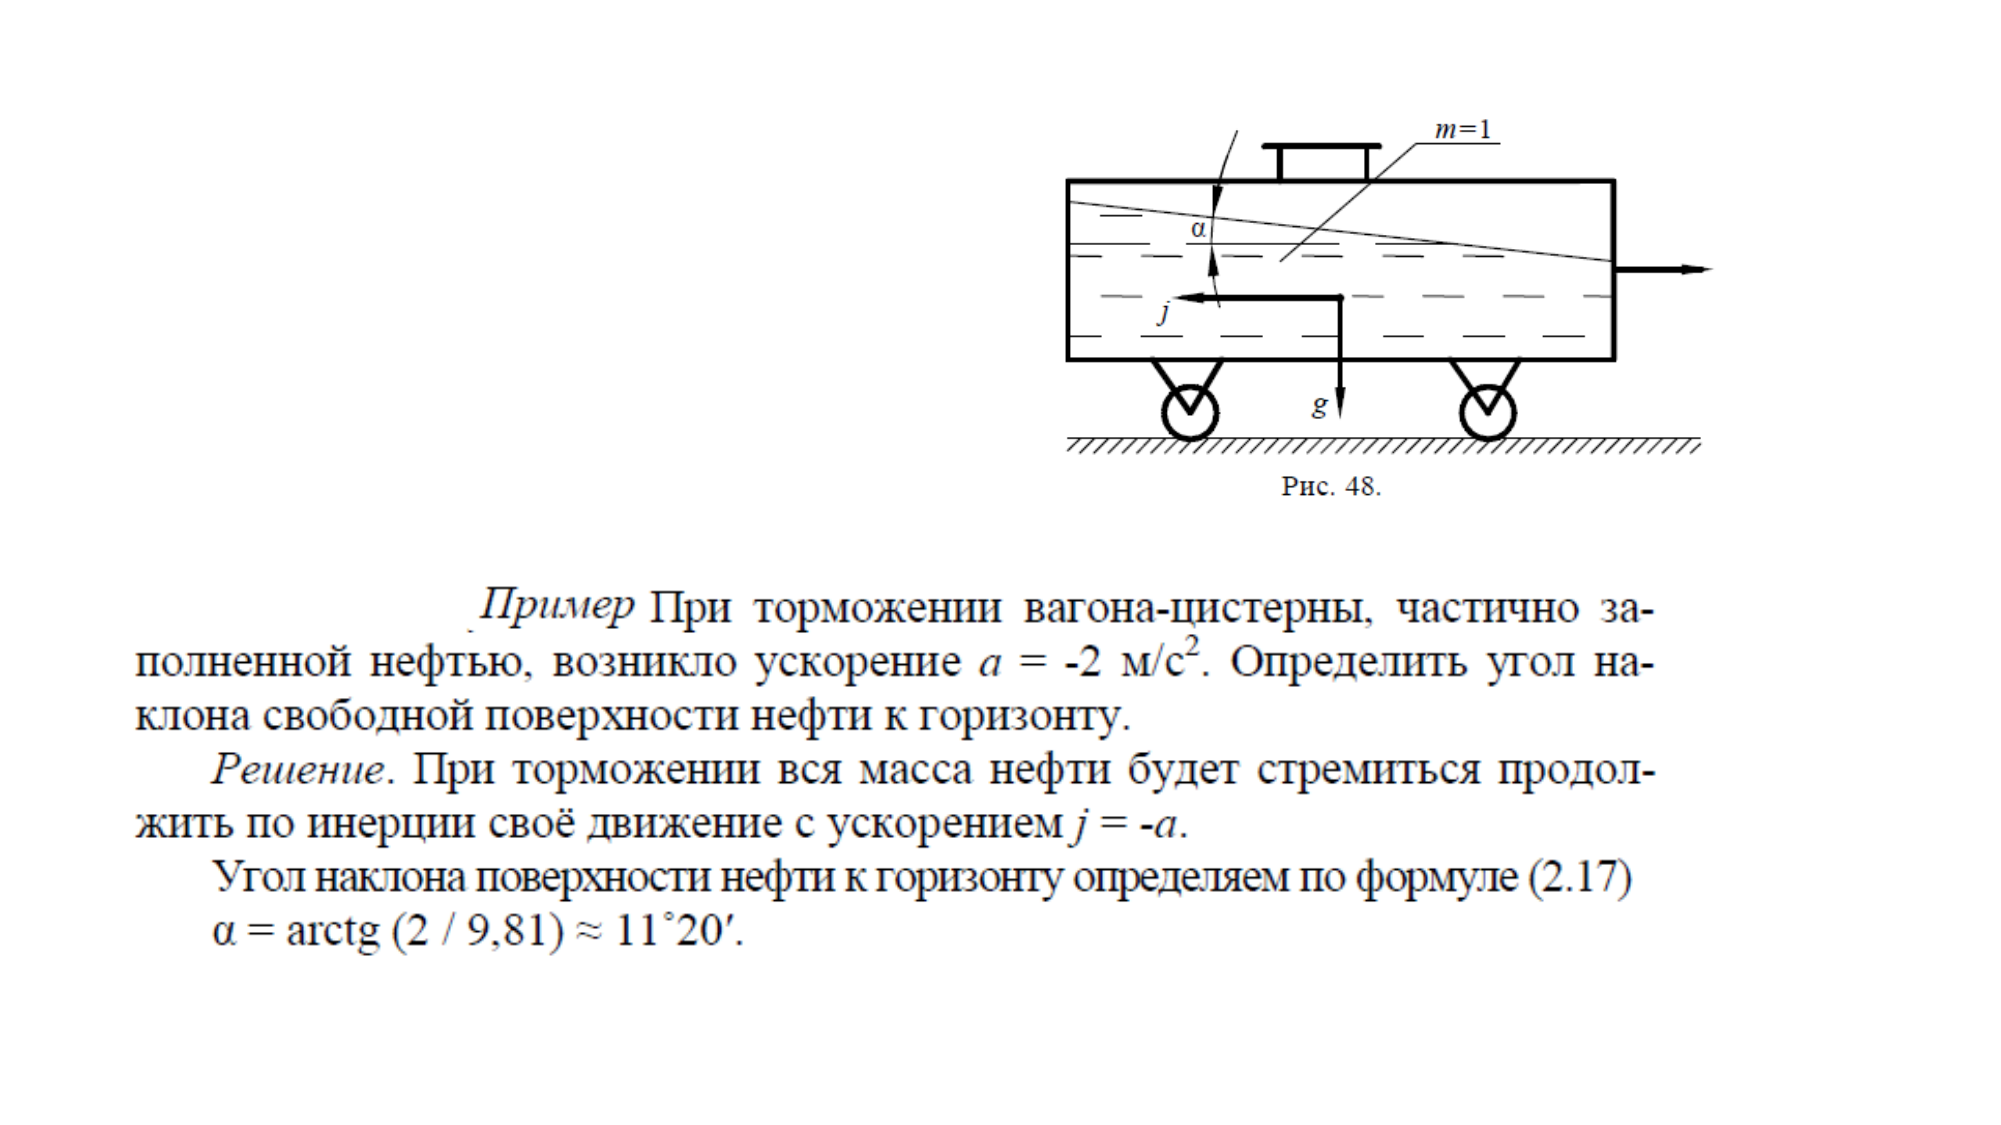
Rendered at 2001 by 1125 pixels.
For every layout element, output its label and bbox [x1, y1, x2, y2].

picture [1044, 93, 1726, 505]
picture [128, 573, 1693, 960]
